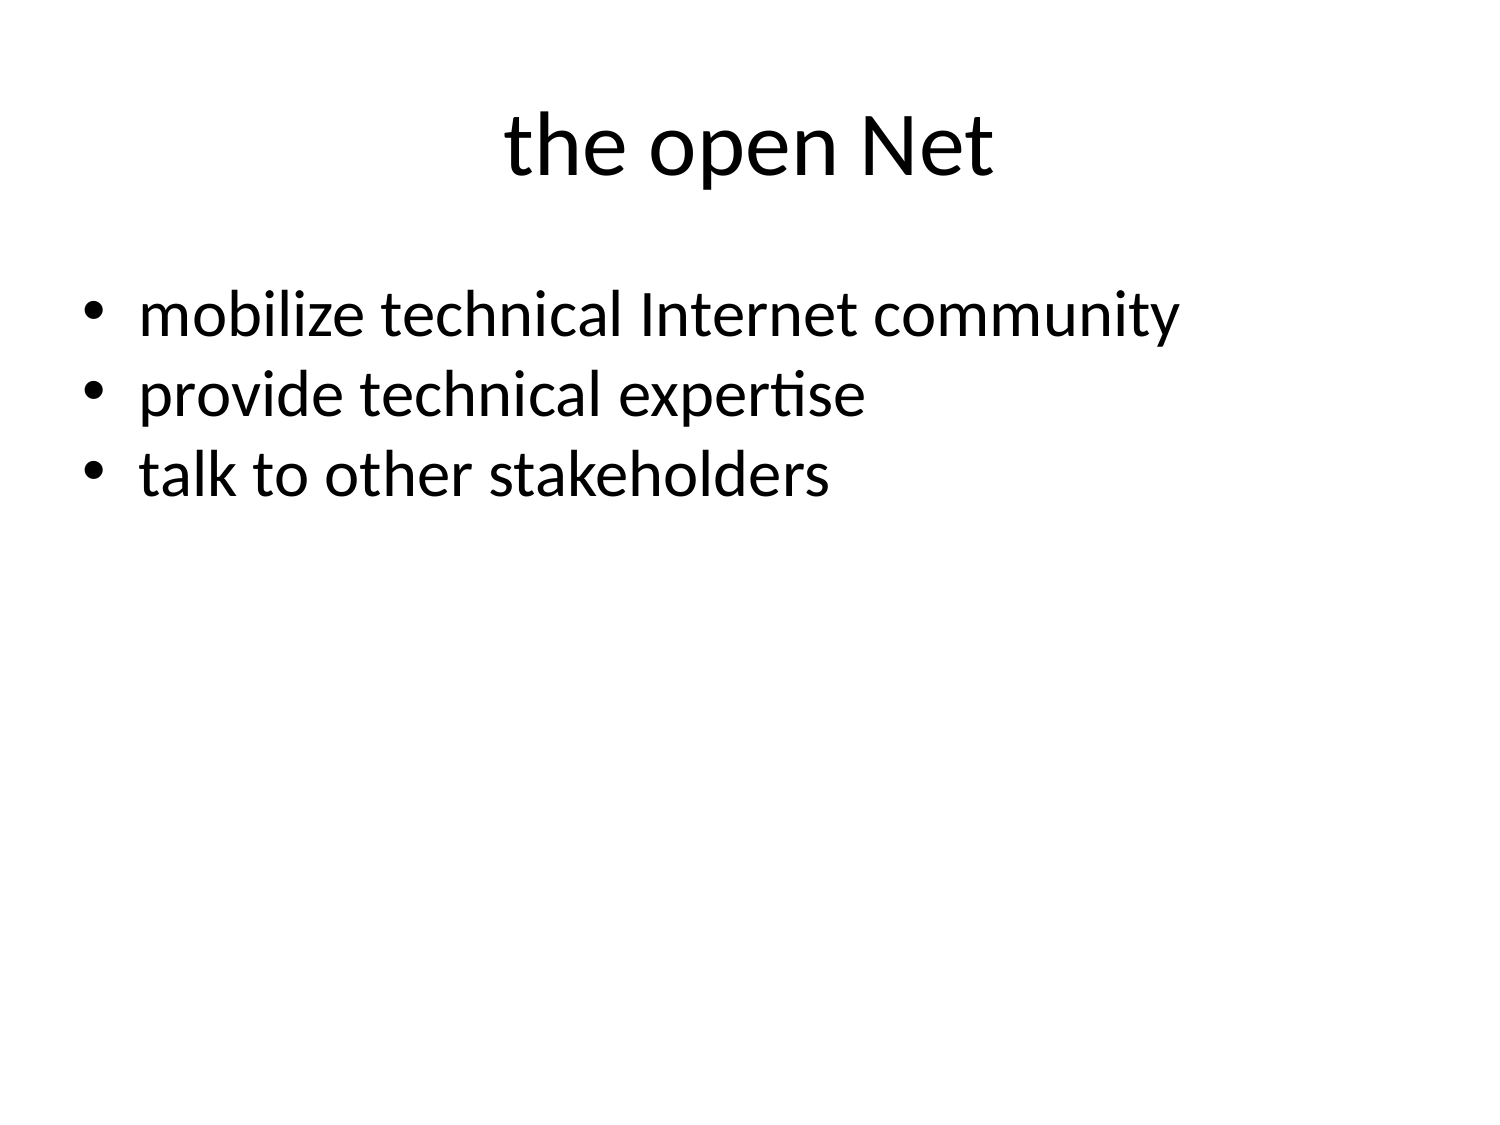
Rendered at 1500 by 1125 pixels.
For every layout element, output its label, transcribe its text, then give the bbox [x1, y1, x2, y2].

text_box the open Net [75, 76, 1425, 201]
text_box mobilize technical Internet community provide technical expertise talk to other stakeholders [75, 262, 1425, 518]
